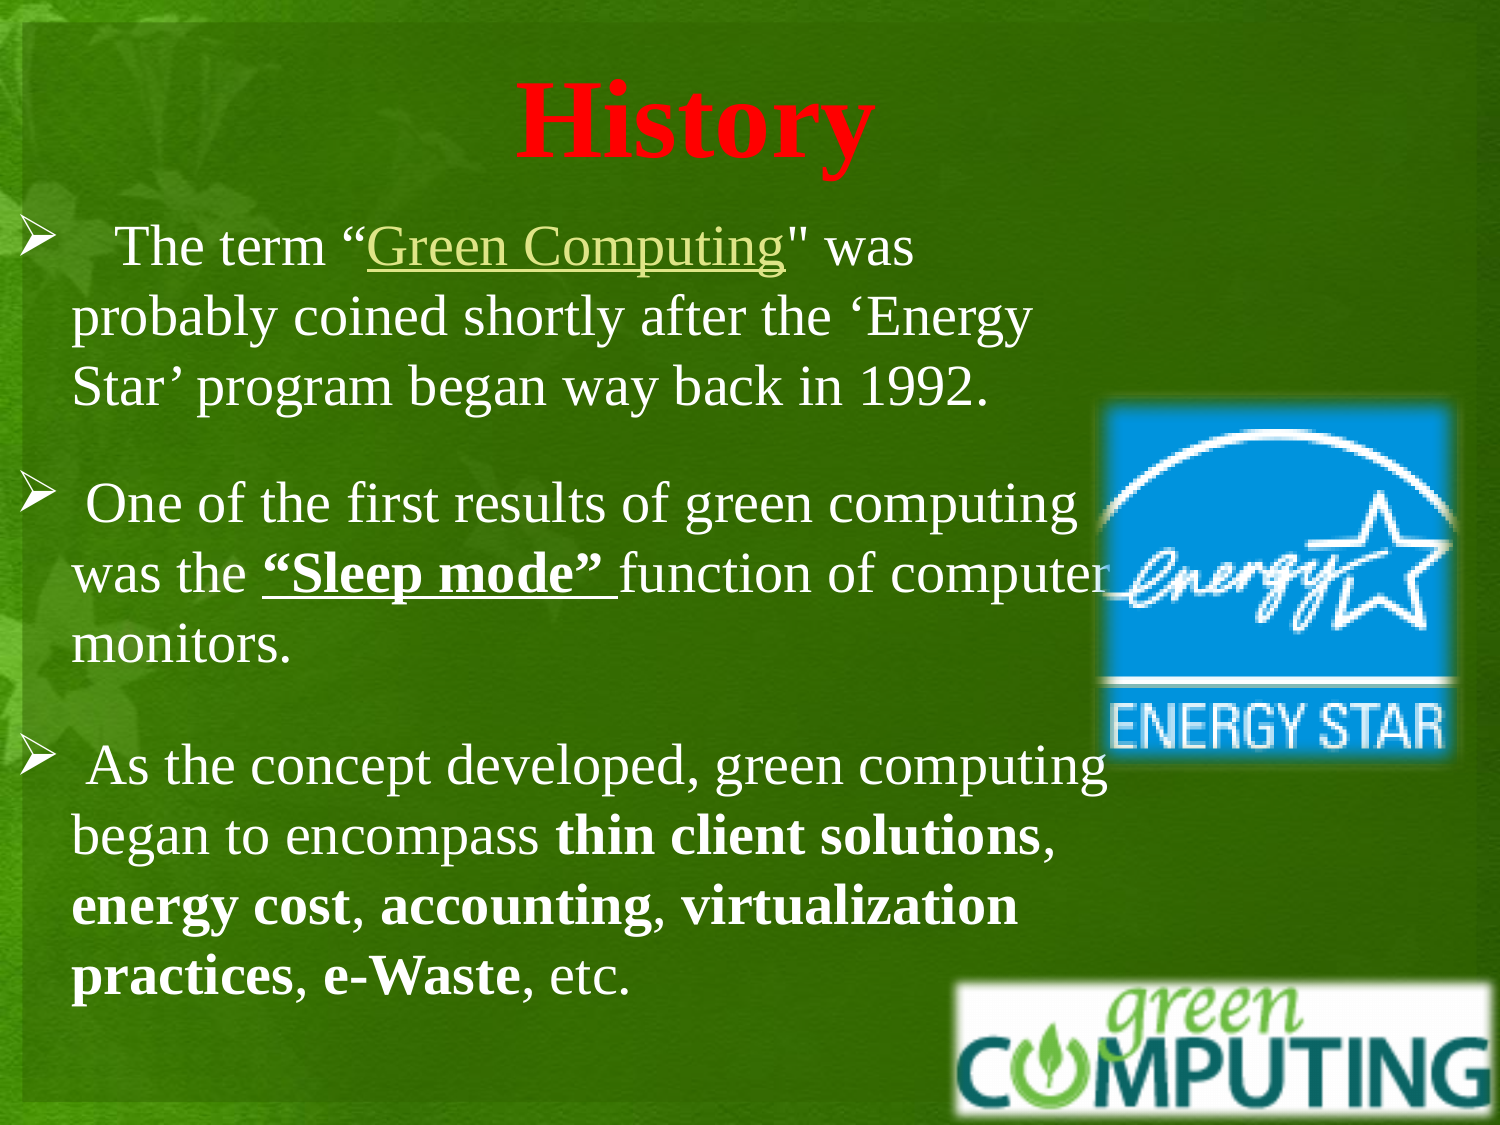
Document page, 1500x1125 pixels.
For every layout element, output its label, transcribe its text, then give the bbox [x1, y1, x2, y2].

picture [1087, 387, 1468, 776]
text_box The term “Green Computing" was probably coined shortly after the ‘Energy Star’ program began way back in 1992. One of the first results of green computing was the “Sleep mode” function of computer monitors. As the concept developed, green computing began to encompass thin client solutions, energy cost, accounting, virtualization practices, e-Waste, etc. [0, 199, 1150, 1088]
picture [0, 0, 1500, 1125]
text_box History [499, 37, 1013, 188]
